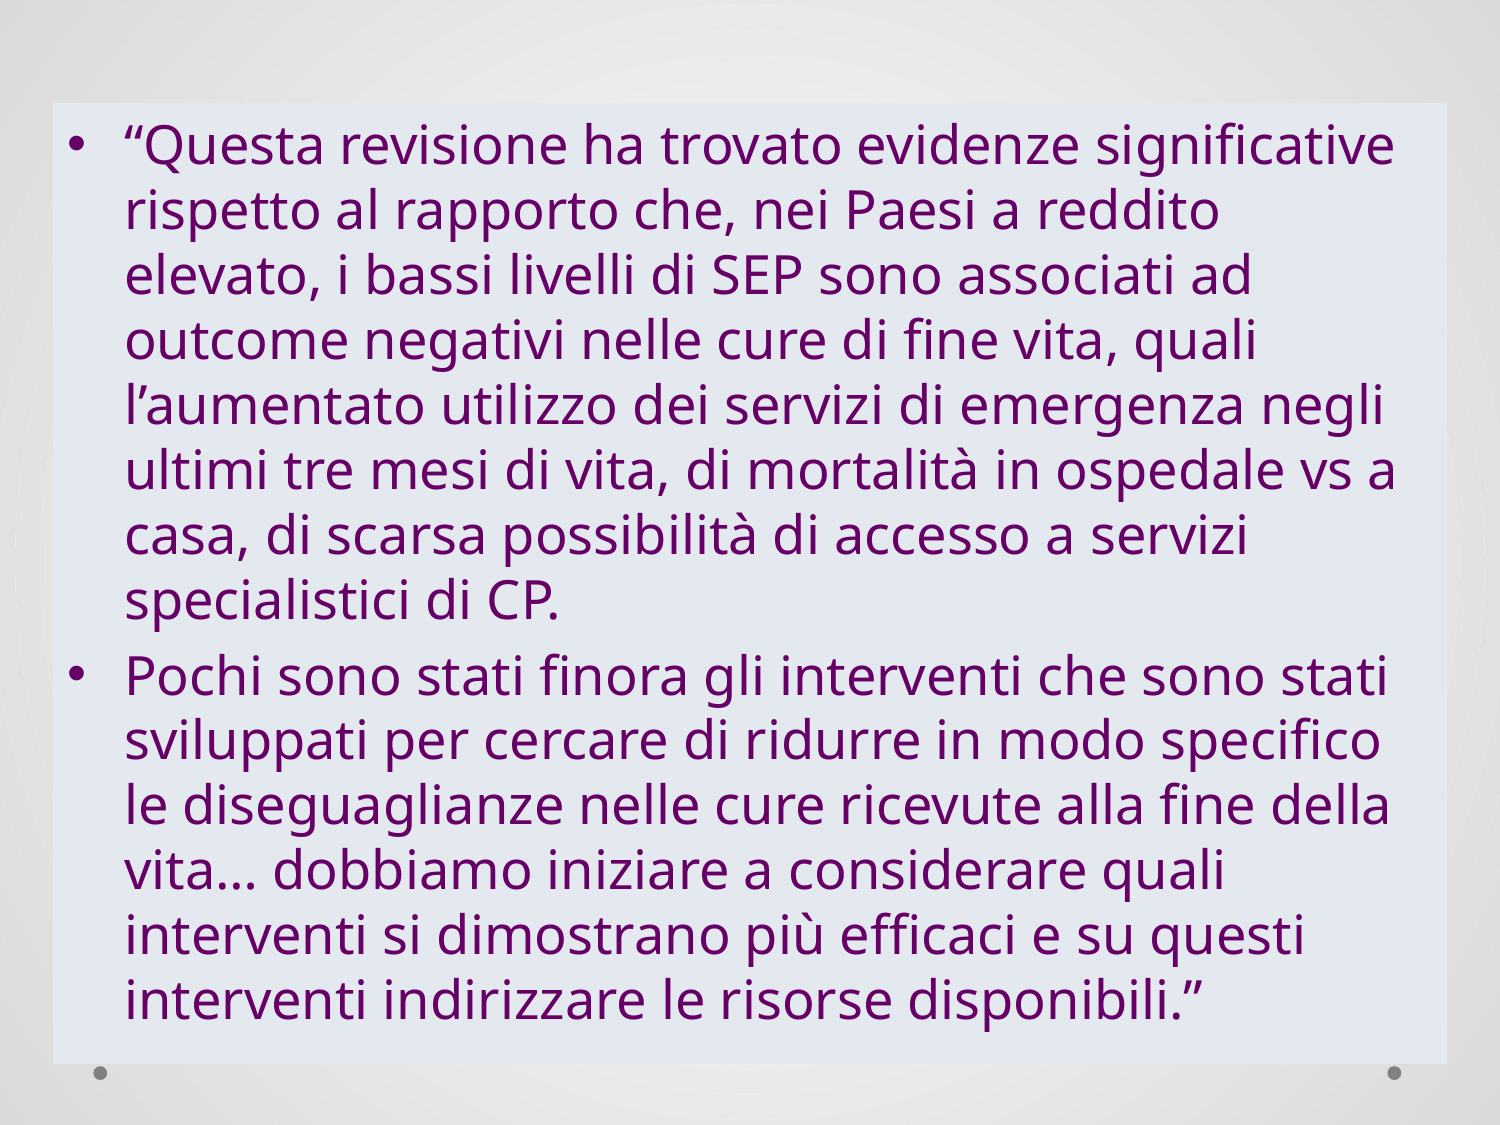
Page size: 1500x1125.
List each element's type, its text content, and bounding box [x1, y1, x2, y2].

list “Questa revisione ha trovato evidenze significative rispetto al rapporto che, nei Paesi a reddito elevato, i bassi livelli di SEP sono associati ad outcome negativi nelle cure di fine vita, quali l’aumentato utilizzo dei servizi di emergenza negli ultimi tre mesi di vita, di mortalità in ospedale vs a casa, di scarsa possibilità di accesso a servizi specialistici di CP. Pochi sono stati finora gli interventi che sono stati sviluppati per cercare di ridurre in modo specifico le diseguaglianze nelle cure ricevute alla fine della vita… dobbiamo iniziare a considerare quali interventi si dimostrano più efficaci e su questi interventi indirizzare le risorse disponibili.” [52, 102, 1448, 1064]
